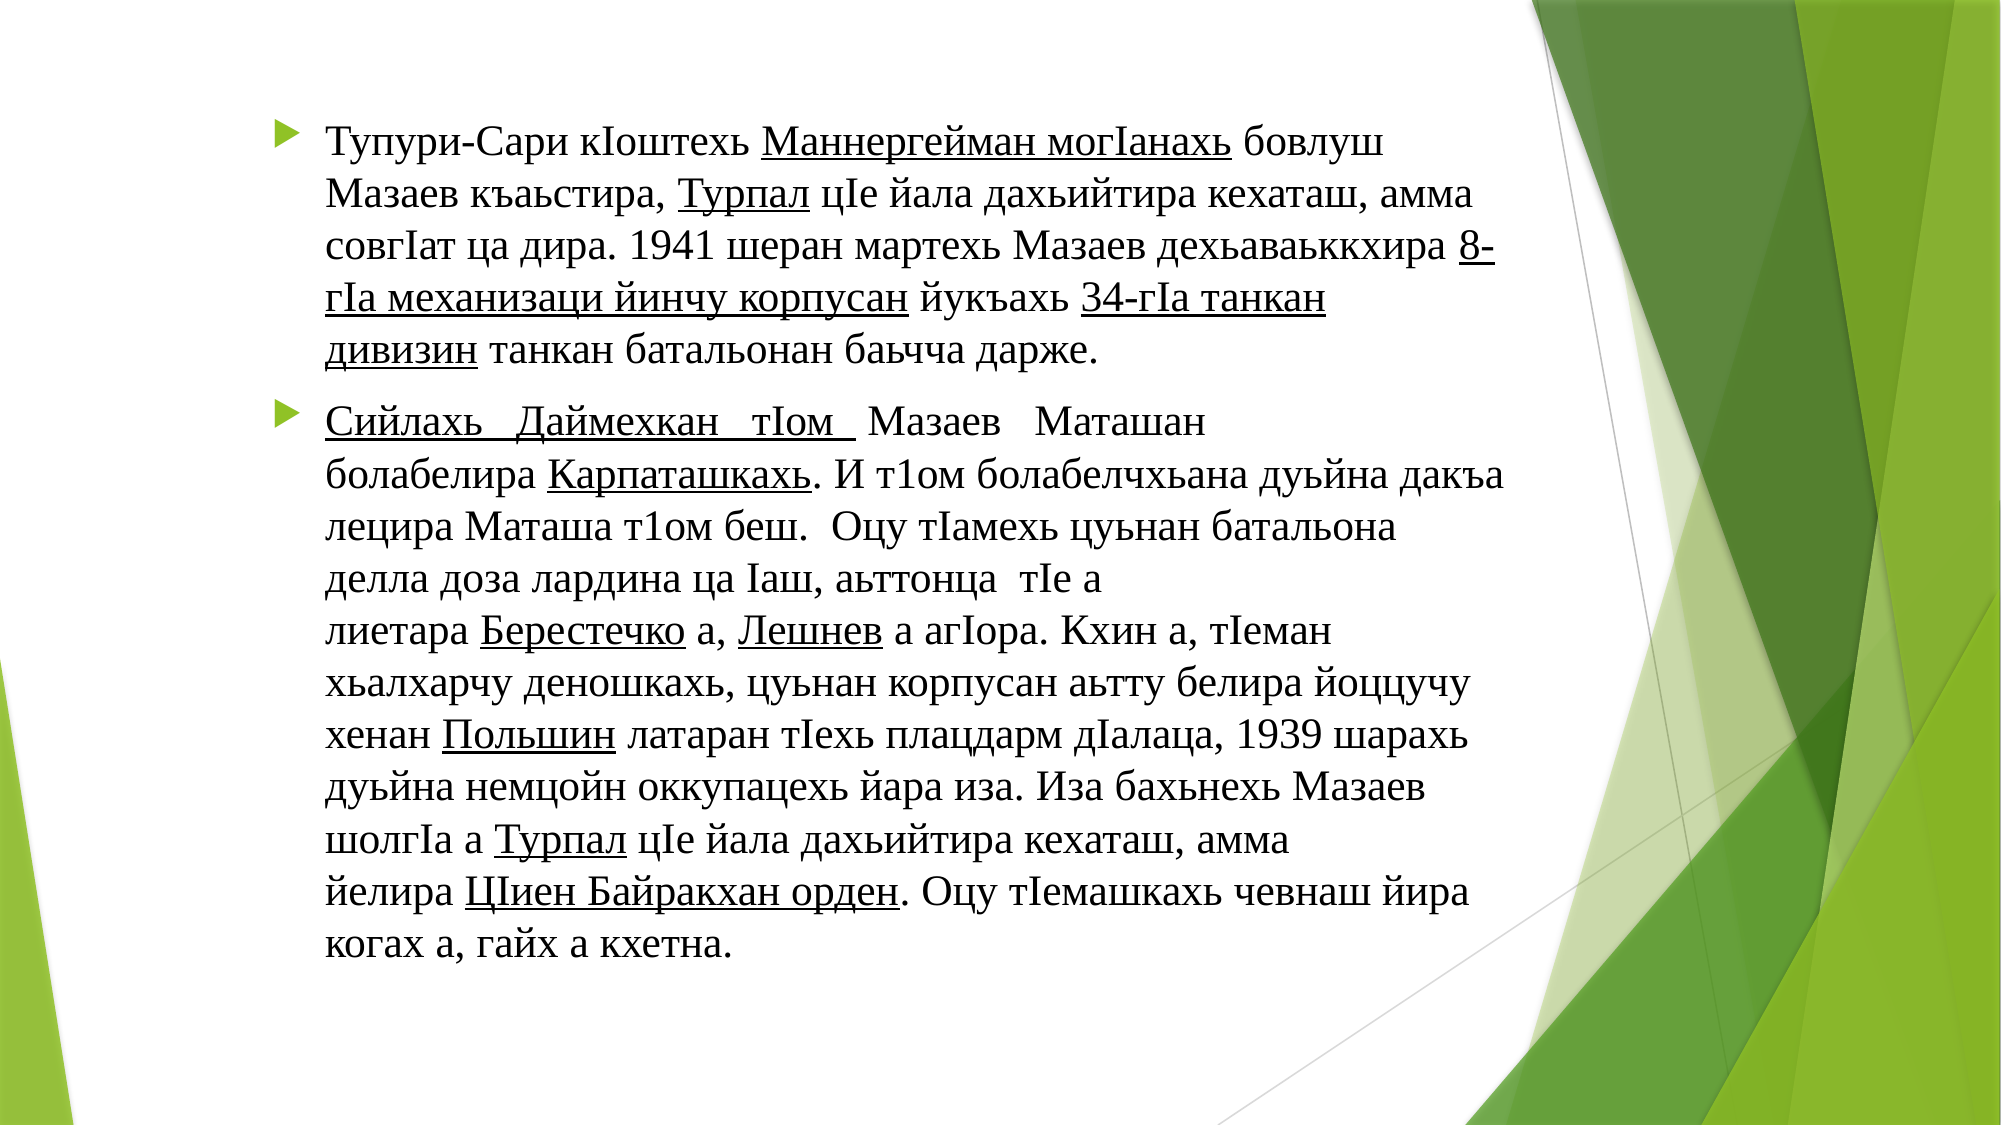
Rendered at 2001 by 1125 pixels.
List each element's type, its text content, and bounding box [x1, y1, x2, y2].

list Тупури-Сари кӀоштехь Маннергейман могIанахь бовлуш Мазаев къаьстира, Турпал цӀе йала дахьийтира кехаташ, амма совгӀат ца дира. 1941 шеран мартехь Мазаев дехьаваьккхира 8-гӀа механизаци йинчу корпусан йукъахь 34-гӀа танкан дивизин танкан батальонан баьчча дарже. Сийлахь Даймехкан тIом Мазаев Маташан болабелира Карпаташкахь. И т1ом болабелчхьана дуьйна дакъа лецира Маташа т1ом беш. Оцу тӀамехь цуьнан батальона делла доза лардина ца Ӏаш, аьттонца тӀе а лиетара Берестечко а, Лешнев а агӀора. Кхин а, тӀеман хьалхарчу деношкахь, цуьнан корпусан аьтту белира йоццучу хенан Польшин латаран тӀехь плацдарм дӀалаца, 1939 шарахь дуьйна немцойн оккупацехь йара иза. Иза бахьнехь Мазаев шолгӀа а Турпал цӀе йала дахьийтира кехаташ, амма йелира ЦIиен Байракхан орден. Оцу тӀемашкахь чевнаш йира когах а, гайх а кхетна. [256, 104, 1522, 991]
